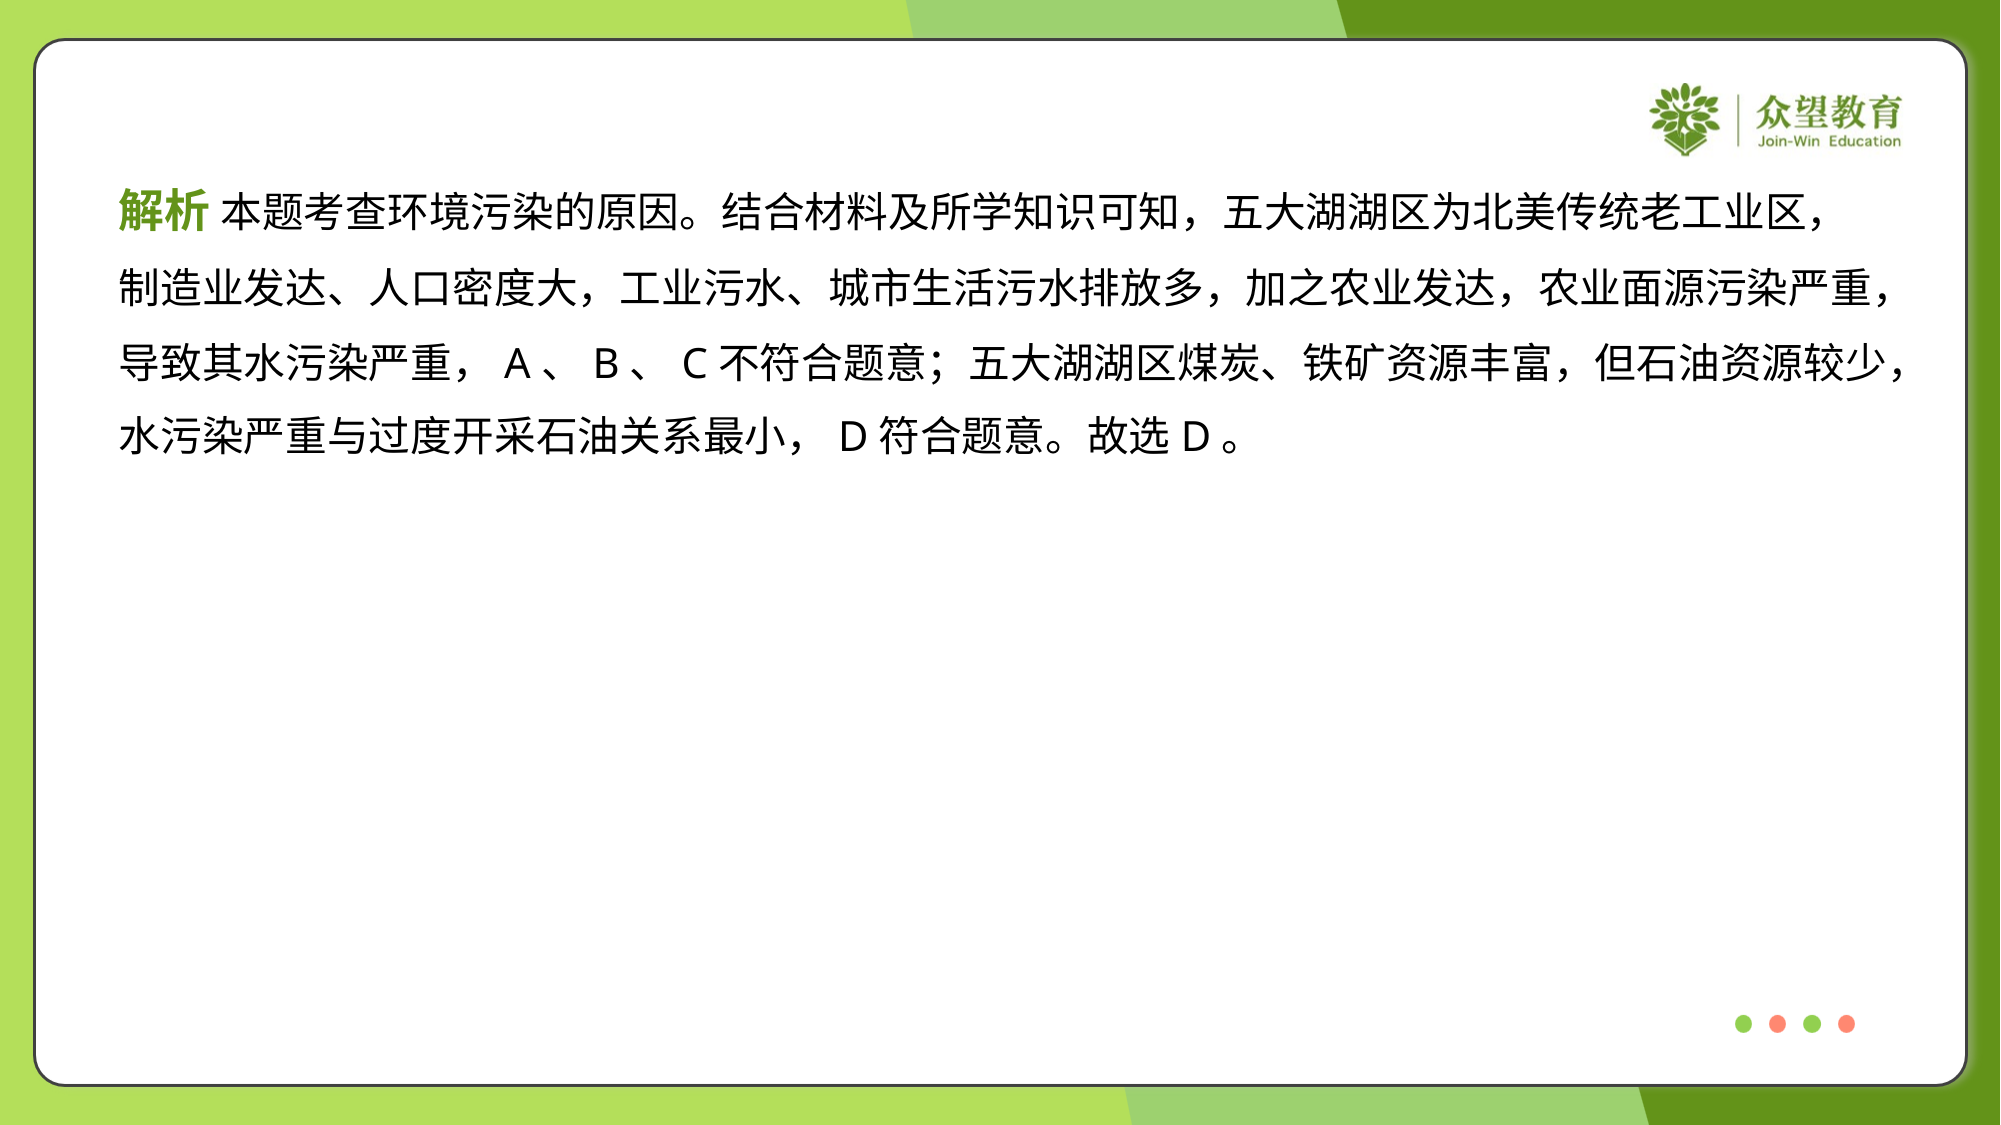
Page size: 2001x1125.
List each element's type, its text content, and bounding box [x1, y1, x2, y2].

picture [0, 0, 2000, 1125]
text_box 解析 本题考查环境污染的原因。结合材料及所学知识可知，五大湖湖区为北美传统老工业区， 制造业发达、人口密度大，工业污水、城市生活污水排放多，加之农业发达，农业面源污染严重， 导致其水污染严重，A、B、C不符合题意；五大湖湖区煤炭、铁矿资源丰富，但石油资源较少， 水污染严重与过度开采石油关系最小，D符合题意。故选D。 [118, 159, 1883, 452]
